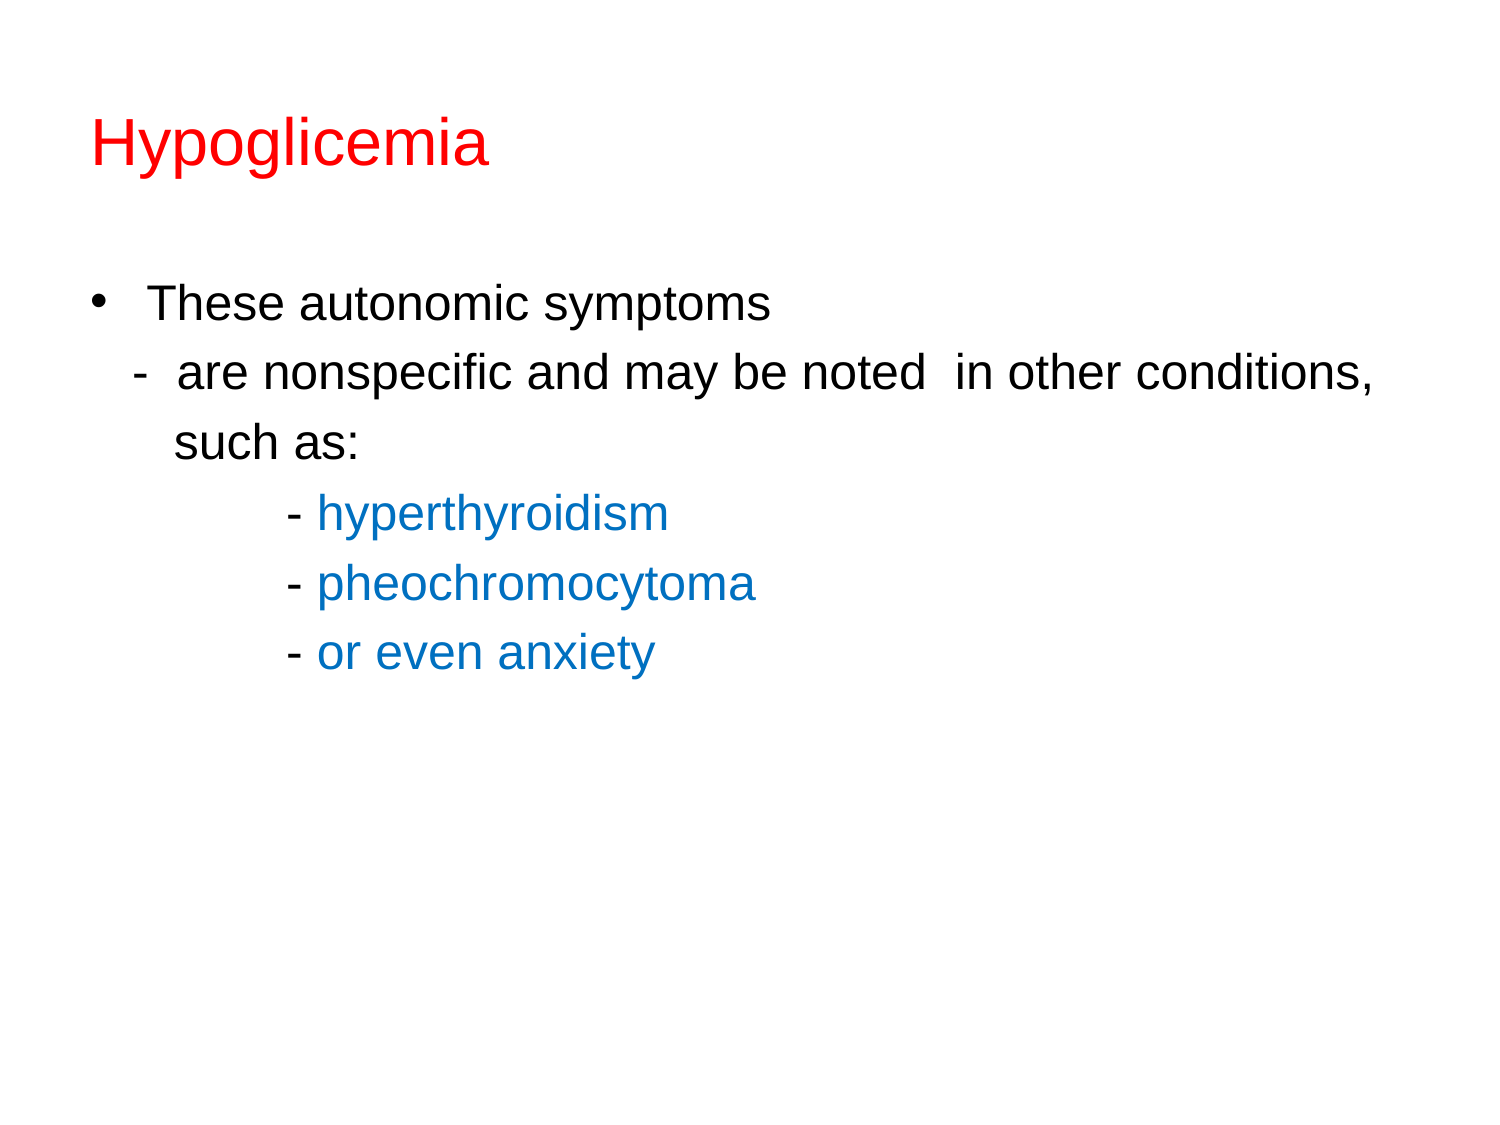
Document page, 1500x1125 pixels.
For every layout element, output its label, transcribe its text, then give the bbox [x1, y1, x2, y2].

list These autonomic symptoms - are nonspecific and may be noted in other conditions, such as: - hyperthyroidism - pheochromocytoma - or even anxiety [75, 262, 1425, 1005]
title Hypoglicemia [75, 45, 1425, 233]
